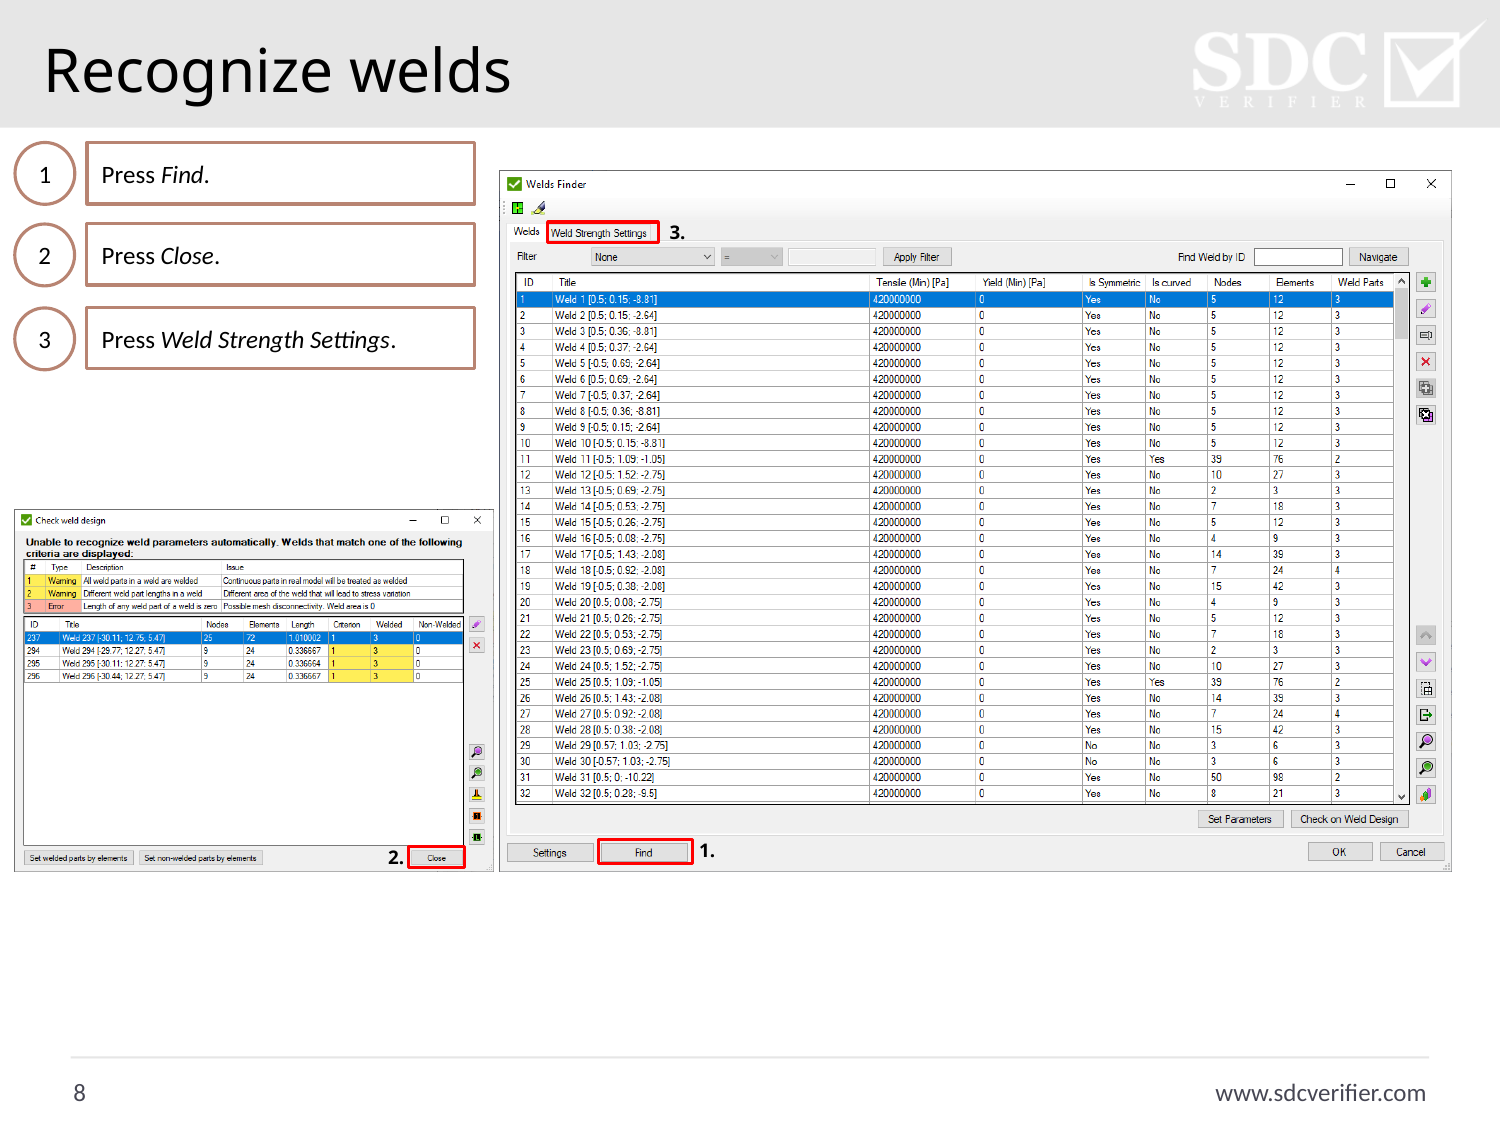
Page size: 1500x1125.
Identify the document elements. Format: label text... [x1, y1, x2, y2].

text_box 3 [13, 306, 77, 372]
picture [0, 0, 1500, 1125]
text_box Press Close. [85, 222, 476, 287]
slide_number 8 [58, 1073, 163, 1109]
text_box 2 [13, 222, 77, 288]
footer www.sdcverifier.com [1200, 1072, 1443, 1111]
title Recognize welds [29, 24, 1478, 113]
text_box Press Find. [85, 141, 476, 206]
text_box Press Weld Strength Settings. [85, 306, 476, 370]
text_box 1 [13, 140, 77, 206]
